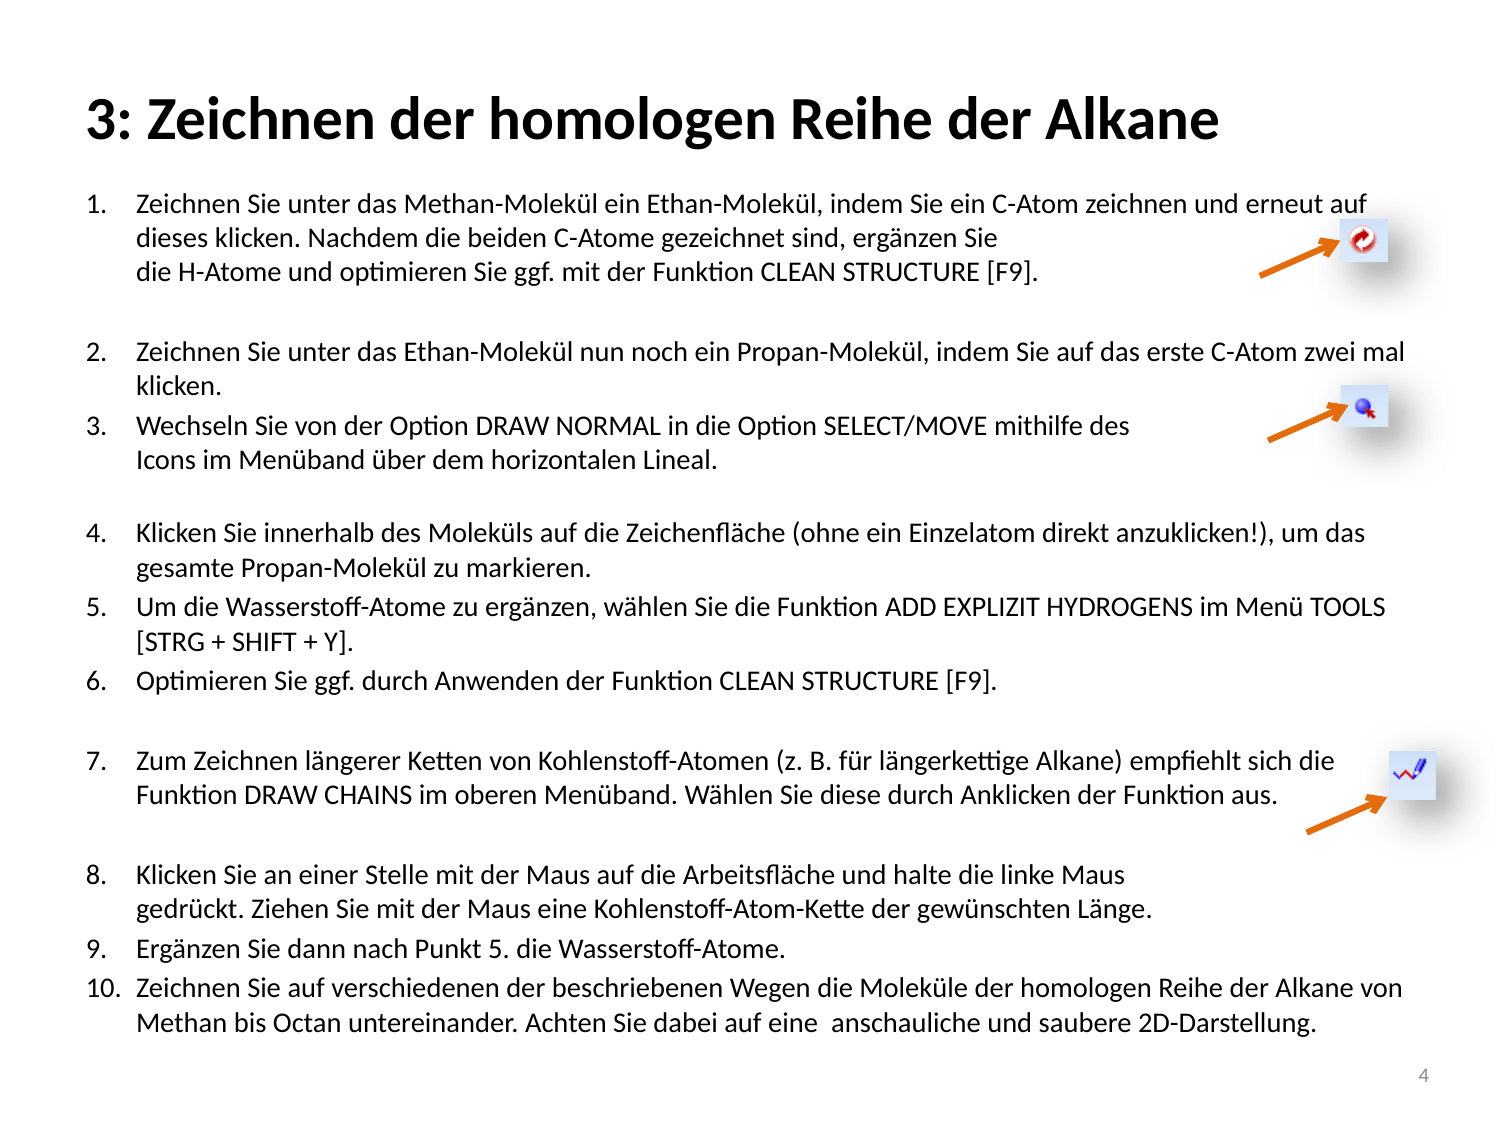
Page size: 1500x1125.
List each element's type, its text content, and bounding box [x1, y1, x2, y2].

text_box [1259, 219, 1389, 277]
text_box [1267, 385, 1389, 441]
title 3: Zeichnen der homologen Reihe der Alkane [70, 70, 1430, 160]
list Zeichnen Sie unter das Methan-Molekül ein Ethan-Molekül, indem Sie ein C-Atom zeichnen und erneut auf dieses klicken. Nachdem die beiden C-Atome gezeichnet sind, ergänzen Sie die H-Atome und optimieren Sie ggf. mit der Funktion CLEAN STRUCTURE [F9]. Zeichnen Sie unter das Ethan-Molekül nun noch ein Propan-Molekül, indem Sie auf das erste C-Atom zwei mal klicken. Wechseln Sie von der Option DRAW NORMAL in die Option SELECT/MOVE mithilfe des Icons im Menüband über dem horizontalen Lineal. Klicken Sie innerhalb des Moleküls auf die Zeichenfläche (ohne ein Einzelatom direkt anzuklicken!), um das gesamte Propan-Molekül zu markieren. Um die Wasserstoff-Atome zu ergänzen, wählen Sie die Funktion ADD EXPLIZIT HYDROGENS im Menü TOOLS [STRG + SHIFT + Y]. Optimieren Sie ggf. durch Anwenden der Funktion CLEAN STRUCTURE [F9]. Zum Zeichnen längerer Ketten von Kohlenstoff-Atomen (z. B. für längerkettige Alkane) empfiehlt sich die Funktion DRAW CHAINS im oberen Menüband. Wählen Sie diese durch Anklicken der Funktion aus. Klicken Sie an einer Stelle mit der Maus auf die Arbeitsfläche und halte die linke Maus gedrückt. Ziehen Sie mit der Maus eine Kohlenstoff-Atom-Kette der gewünschten Länge. Ergänzen Sie dann nach Punkt 5. die Wasserstoff-Atome. Zeichnen Sie auf verschiedenen der beschriebenen Wegen die Moleküle der homologen Reihe der Alkane von Methan bis Octan untereinander. Achten Sie dabei auf eine anschauliche und saubere 2D-Darstellung. [70, 177, 1430, 1047]
slide_number 4 [1311, 1051, 1430, 1087]
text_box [1306, 751, 1436, 833]
